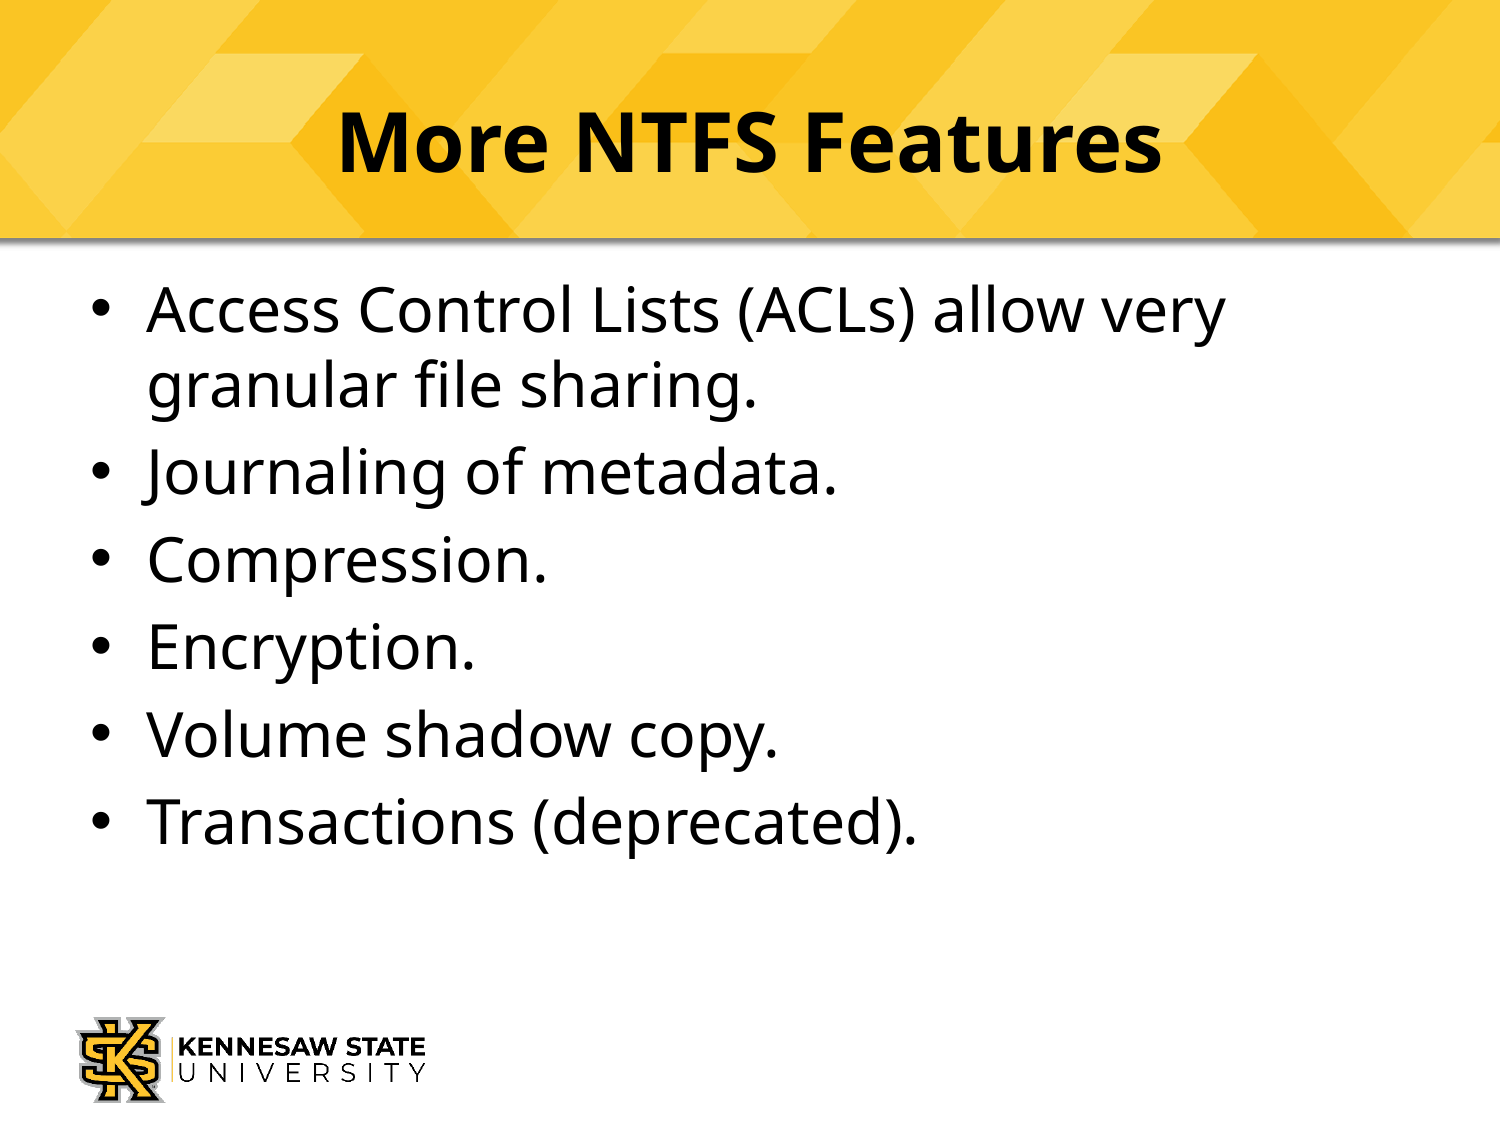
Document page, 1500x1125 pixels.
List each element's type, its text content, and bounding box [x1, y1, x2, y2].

list Access Control Lists (ACLs) allow very granular file sharing. Journaling of metadata. Compression. Encryption. Volume shadow copy. Transactions (deprecated). [75, 262, 1425, 1005]
title More NTFS Features [75, 45, 1425, 233]
picture [75, 1017, 425, 1103]
picture [0, 0, 1500, 251]
